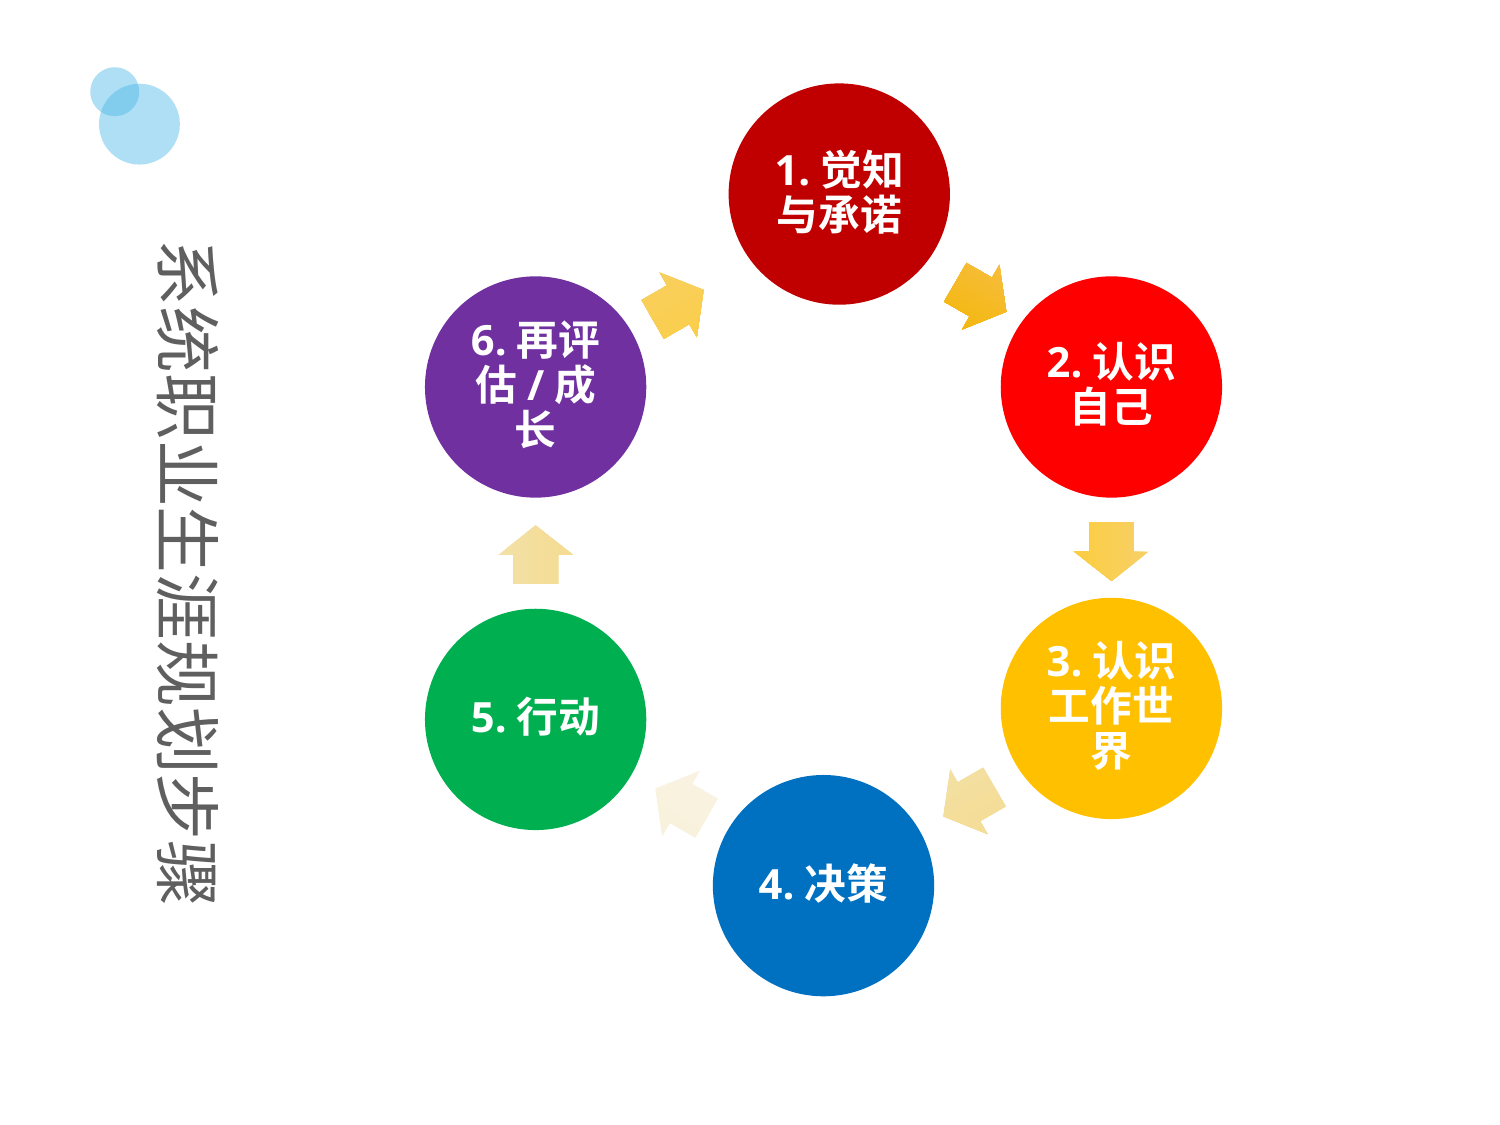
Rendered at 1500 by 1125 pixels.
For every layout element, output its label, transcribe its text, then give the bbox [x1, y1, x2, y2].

text_box 1.觉知与承诺 [728, 83, 950, 305]
text_box [641, 272, 704, 339]
text_box 5.行动 [424, 608, 647, 831]
text_box 4.决策 [712, 774, 935, 997]
text_box [1074, 522, 1149, 581]
text_box [944, 262, 1007, 330]
text_box [498, 525, 574, 585]
text_box [655, 771, 718, 838]
text_box [943, 767, 1006, 835]
text_box 2.认识自己 [1000, 276, 1223, 498]
text_box 6.再评估/成长 [424, 276, 647, 498]
text_box 系统职业生涯规划步骤 [120, 224, 237, 907]
text_box 3.认识工作世界 [1000, 597, 1223, 820]
